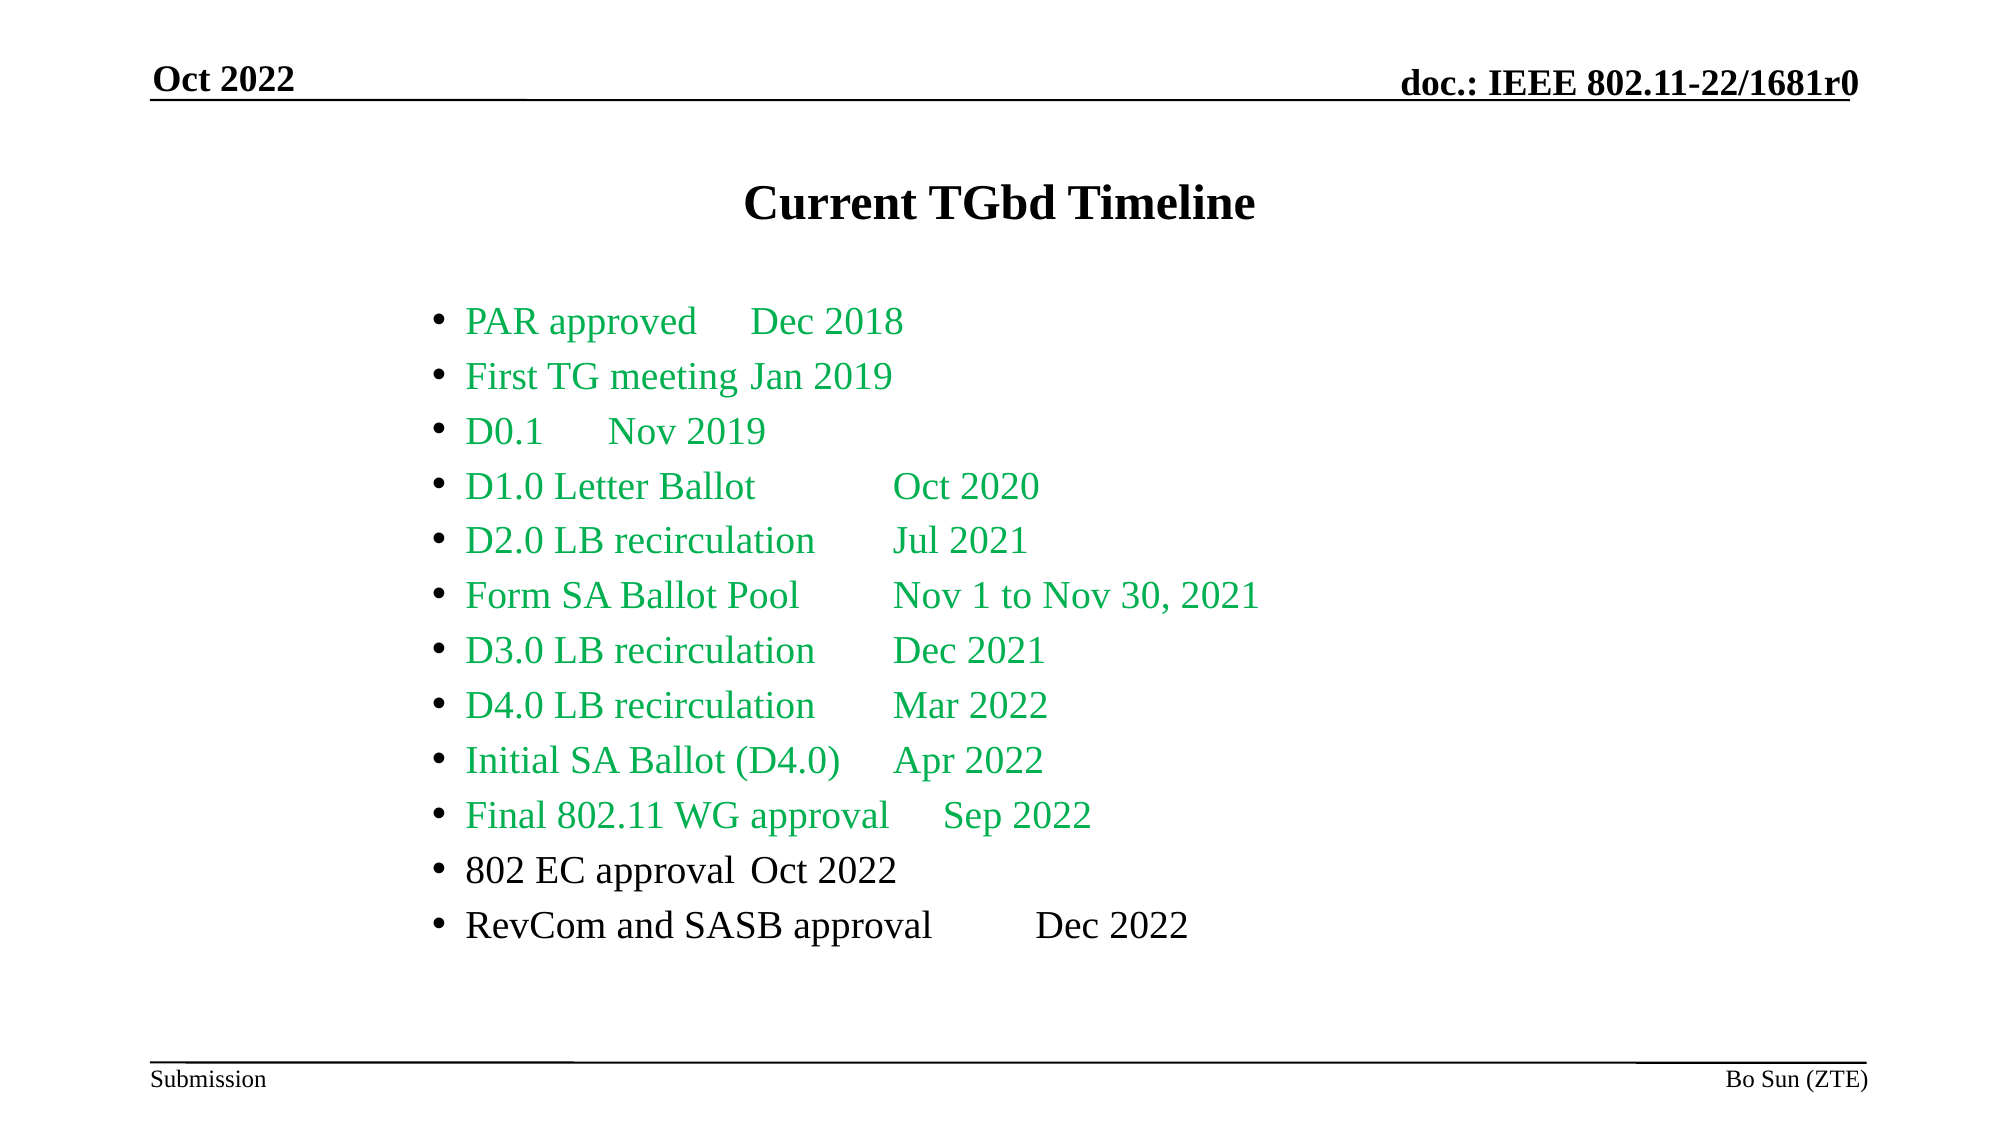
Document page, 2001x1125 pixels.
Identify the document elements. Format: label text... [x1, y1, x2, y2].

text_box PAR approved Dec 2018 First TG meeting Jan 2019 D0.1 Nov 2019 D1.0 Letter Ballot Oct 2020 D2.0 LB recirculation Jul 2021 Form SA Ballot Pool Nov 1 to Nov 30, 2021 D3.0 LB recirculation Dec 2021 D4.0 LB recirculation Mar 2022 Initial SA Ballot (D4.0) Apr 2022 Final 802.11 WG approval Sep 2022 802 EC approval Oct 2022 RevCom and SASB approval Dec 2022 [363, 287, 1700, 1038]
title Current TGbd Timeline [149, 112, 1850, 288]
footer Bo Sun (ZTE) [1171, 1061, 1869, 1093]
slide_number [152, 54, 563, 100]
